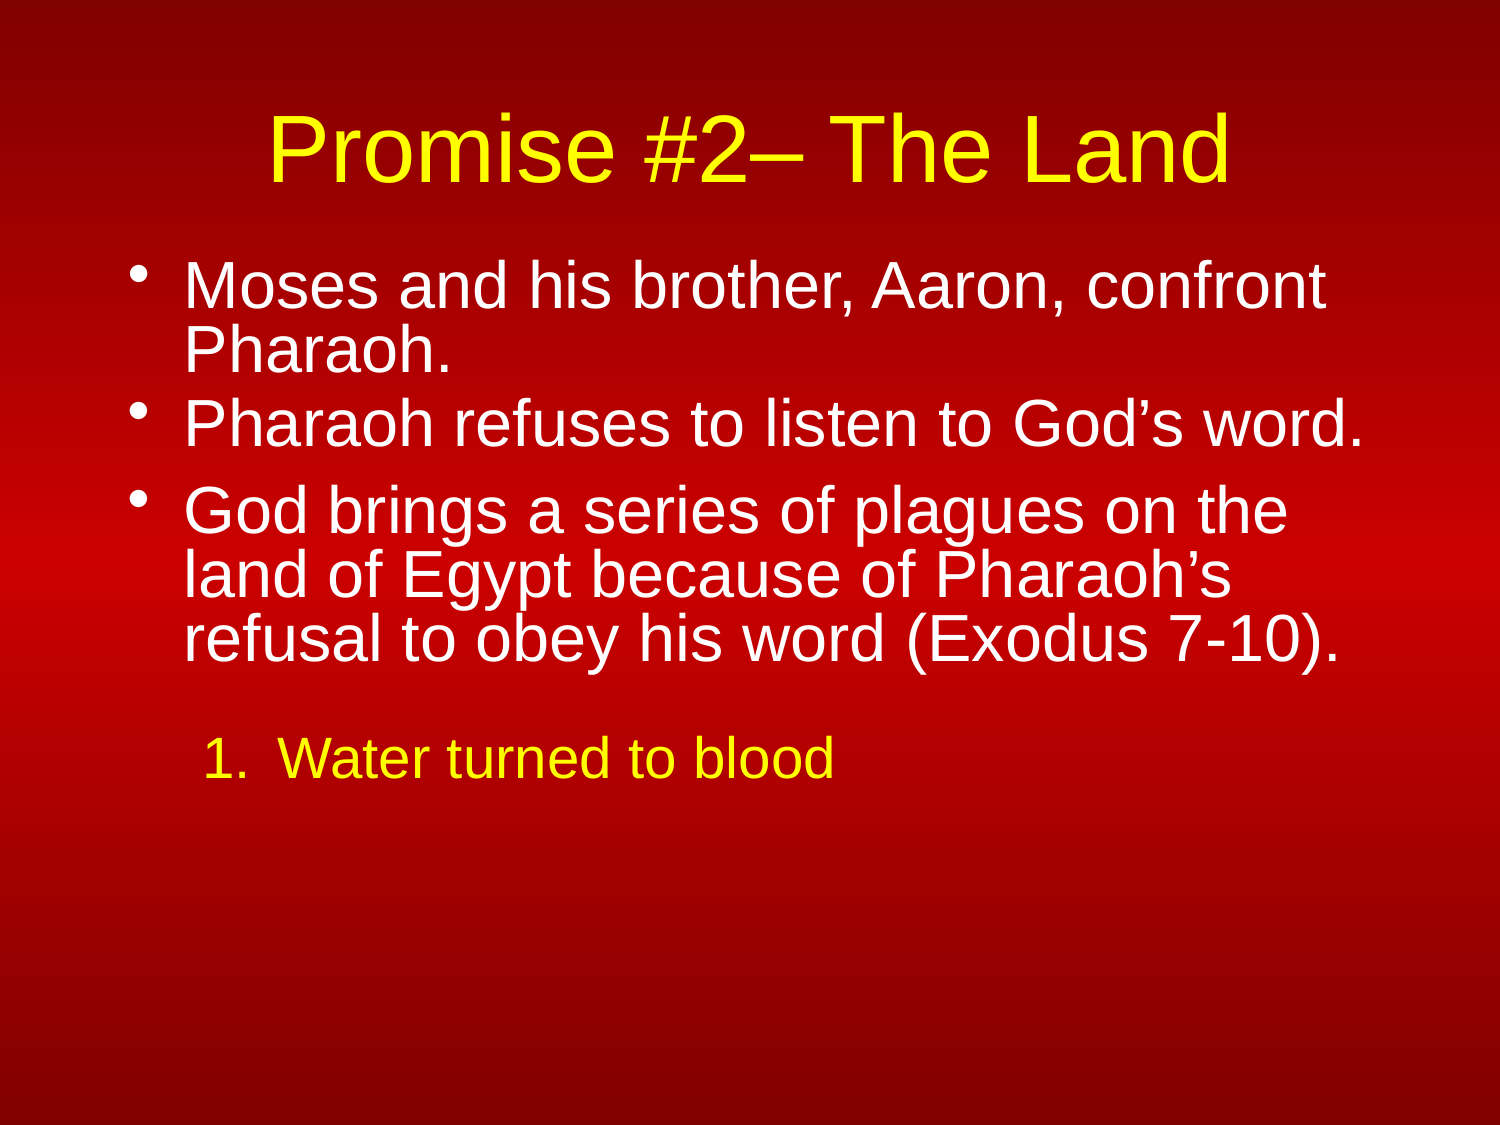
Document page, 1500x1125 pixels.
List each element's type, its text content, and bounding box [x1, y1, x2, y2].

text_box Water turned to blood [187, 712, 875, 798]
text_box God brings a series of plagues on the land of Egypt because of Pharaoh’s refusal to obey his word (Exodus 7-10). [112, 474, 1400, 688]
list Moses and his brother, Aaron, confront Pharaoh. [112, 249, 1388, 387]
title Promise #2– The Land [37, 50, 1463, 238]
text_box Pharaoh refuses to listen to God’s word. [112, 387, 1388, 474]
